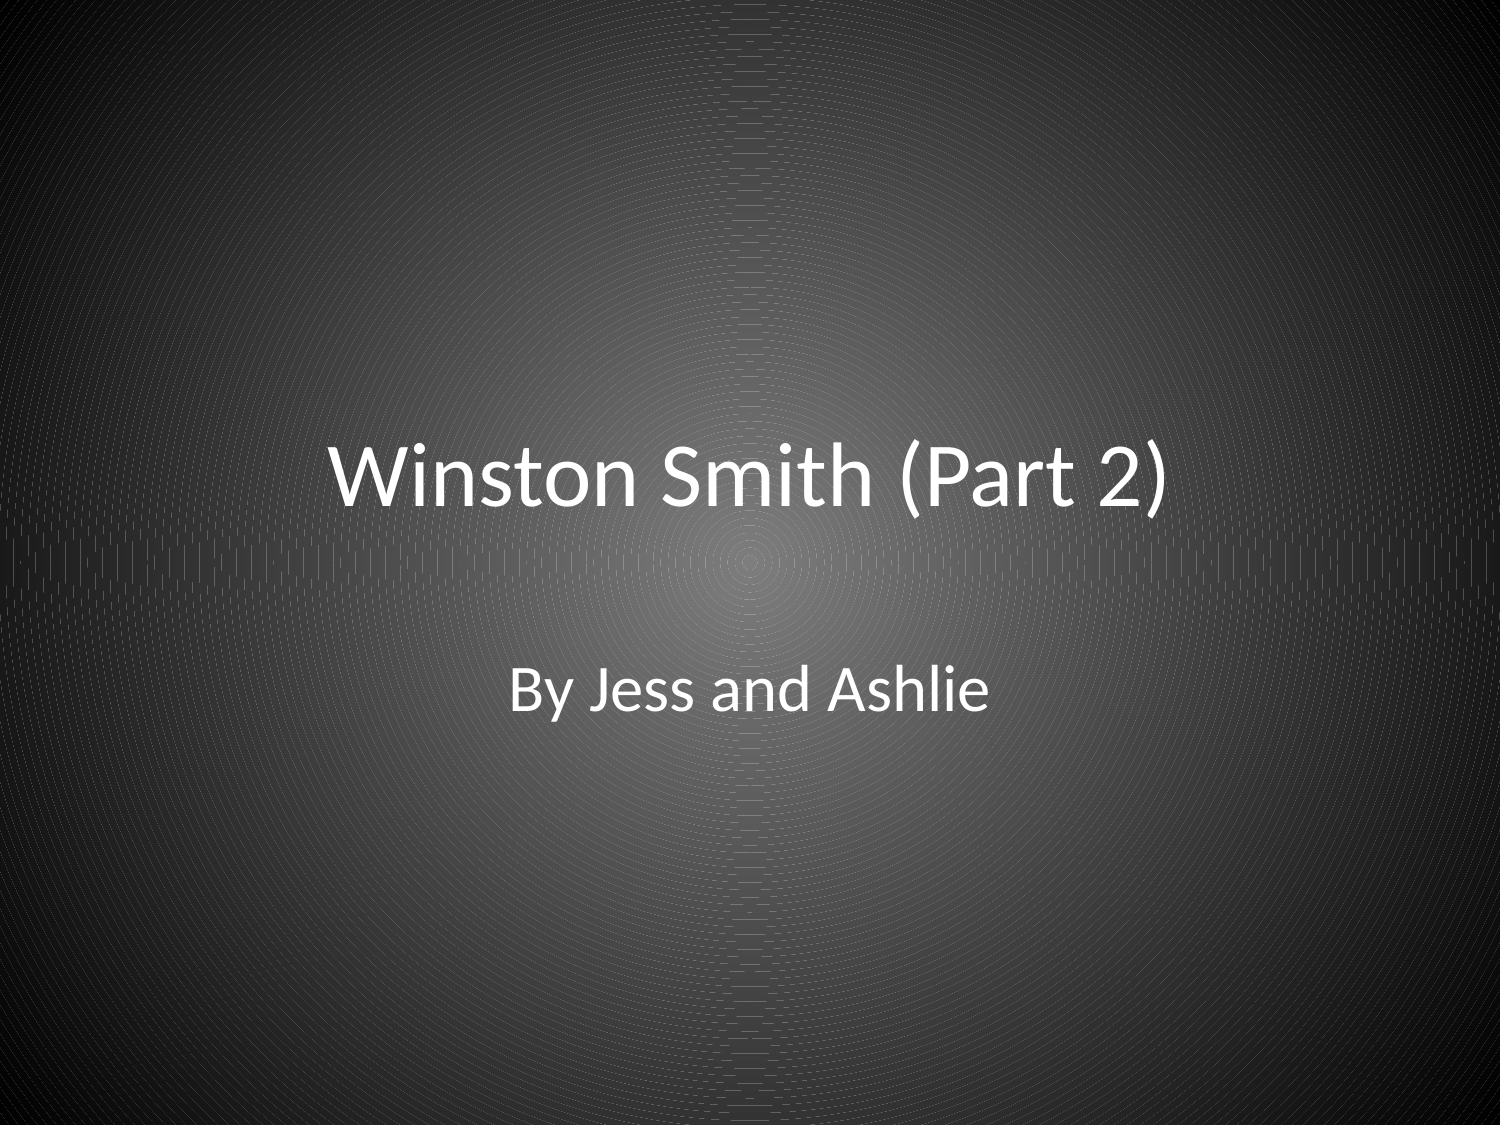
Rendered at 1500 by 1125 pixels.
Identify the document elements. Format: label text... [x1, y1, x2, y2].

subtitle By Jess and Ashlie [225, 637, 1275, 925]
title Winston Smith (Part 2) [112, 349, 1388, 591]
